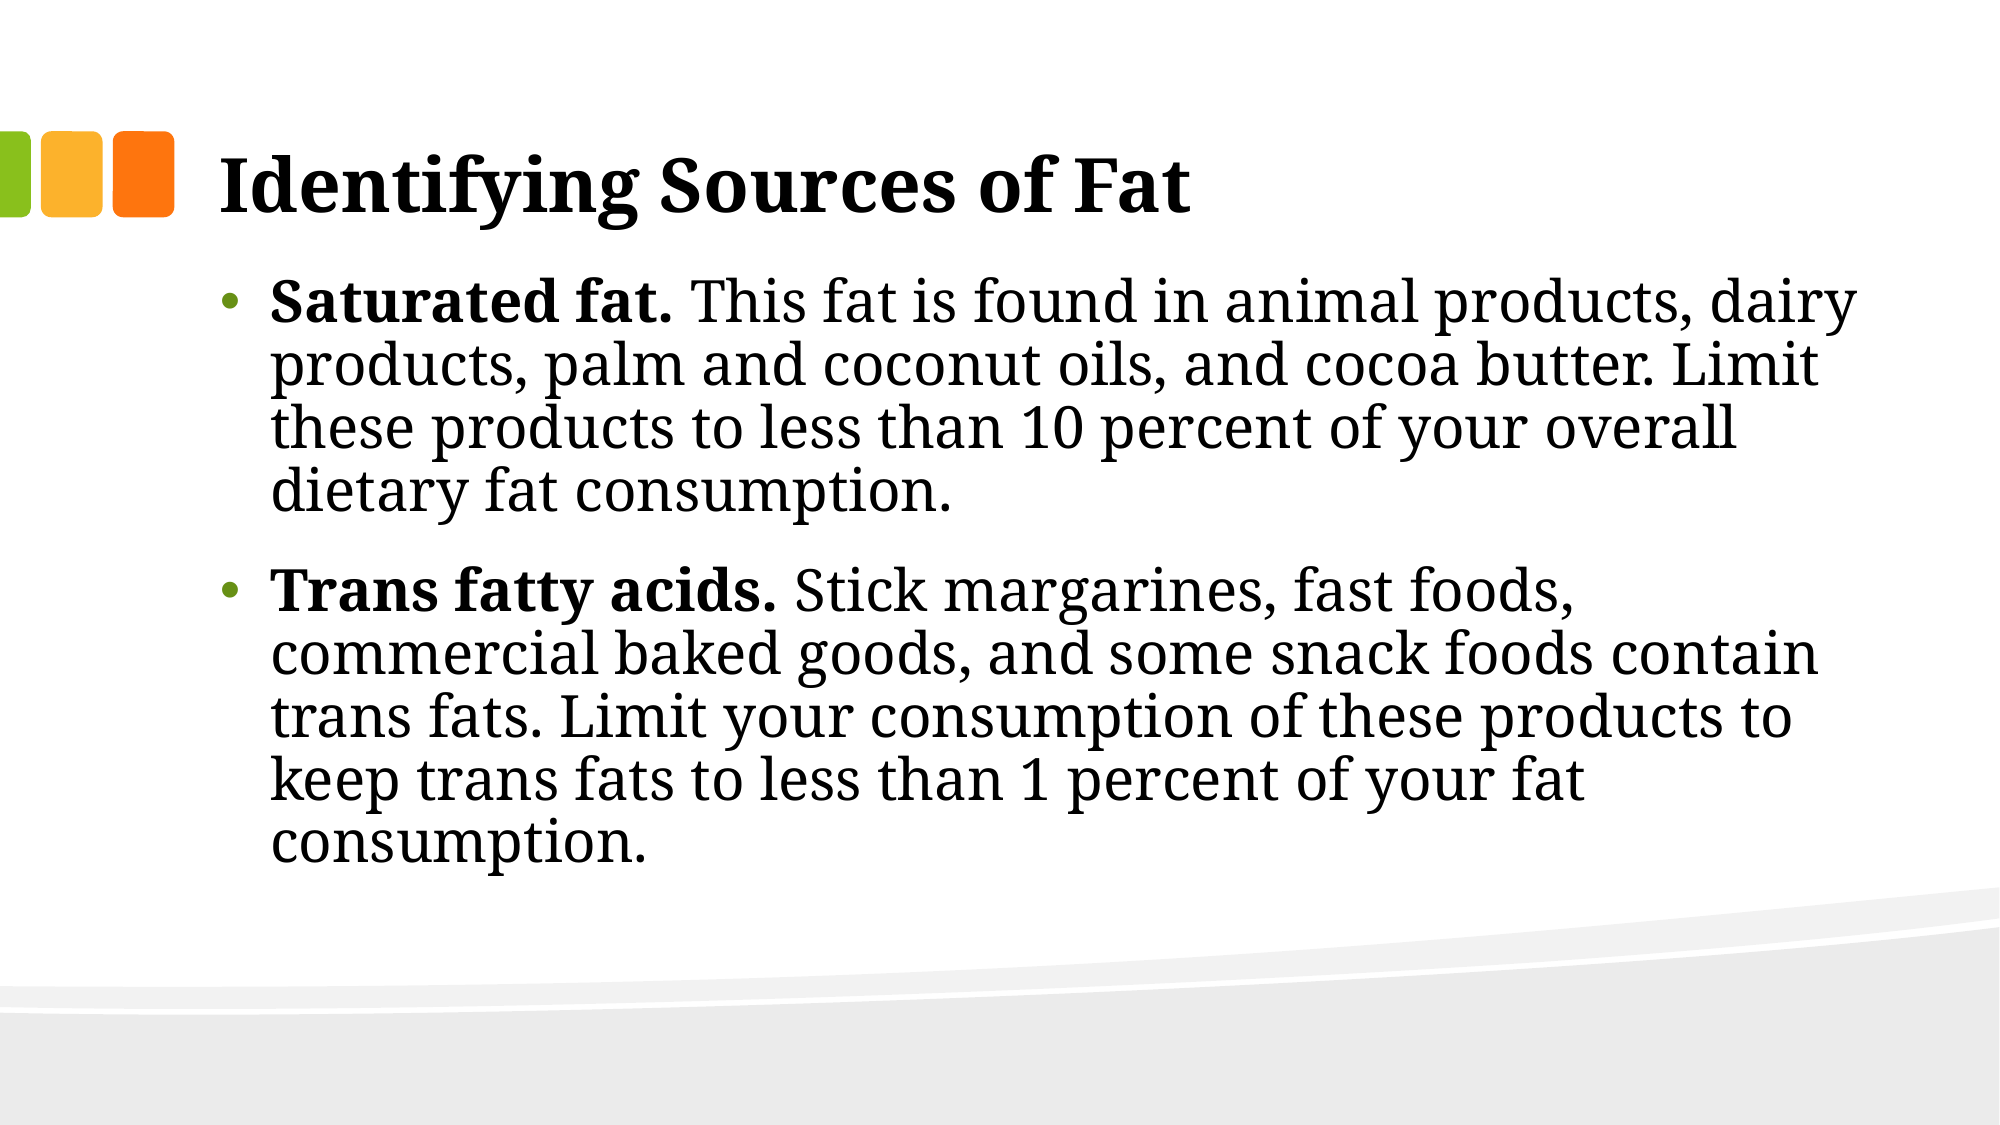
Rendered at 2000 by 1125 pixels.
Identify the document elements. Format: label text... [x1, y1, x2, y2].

title Identifying Sources of Fat [199, 24, 1800, 238]
list Saturated fat. This fat is found in animal products, dairy products, palm and coconut oils, and cocoa butter. Limit these products to less than 10 percent of your overall dietary fat consumption. Trans fatty acids. Stick margarines, fast foods, commercial baked goods, and some snack foods contain trans fats. Limit your consumption of these products to keep trans fats to less than 1 percent of your fat consumption. [199, 262, 1925, 1063]
